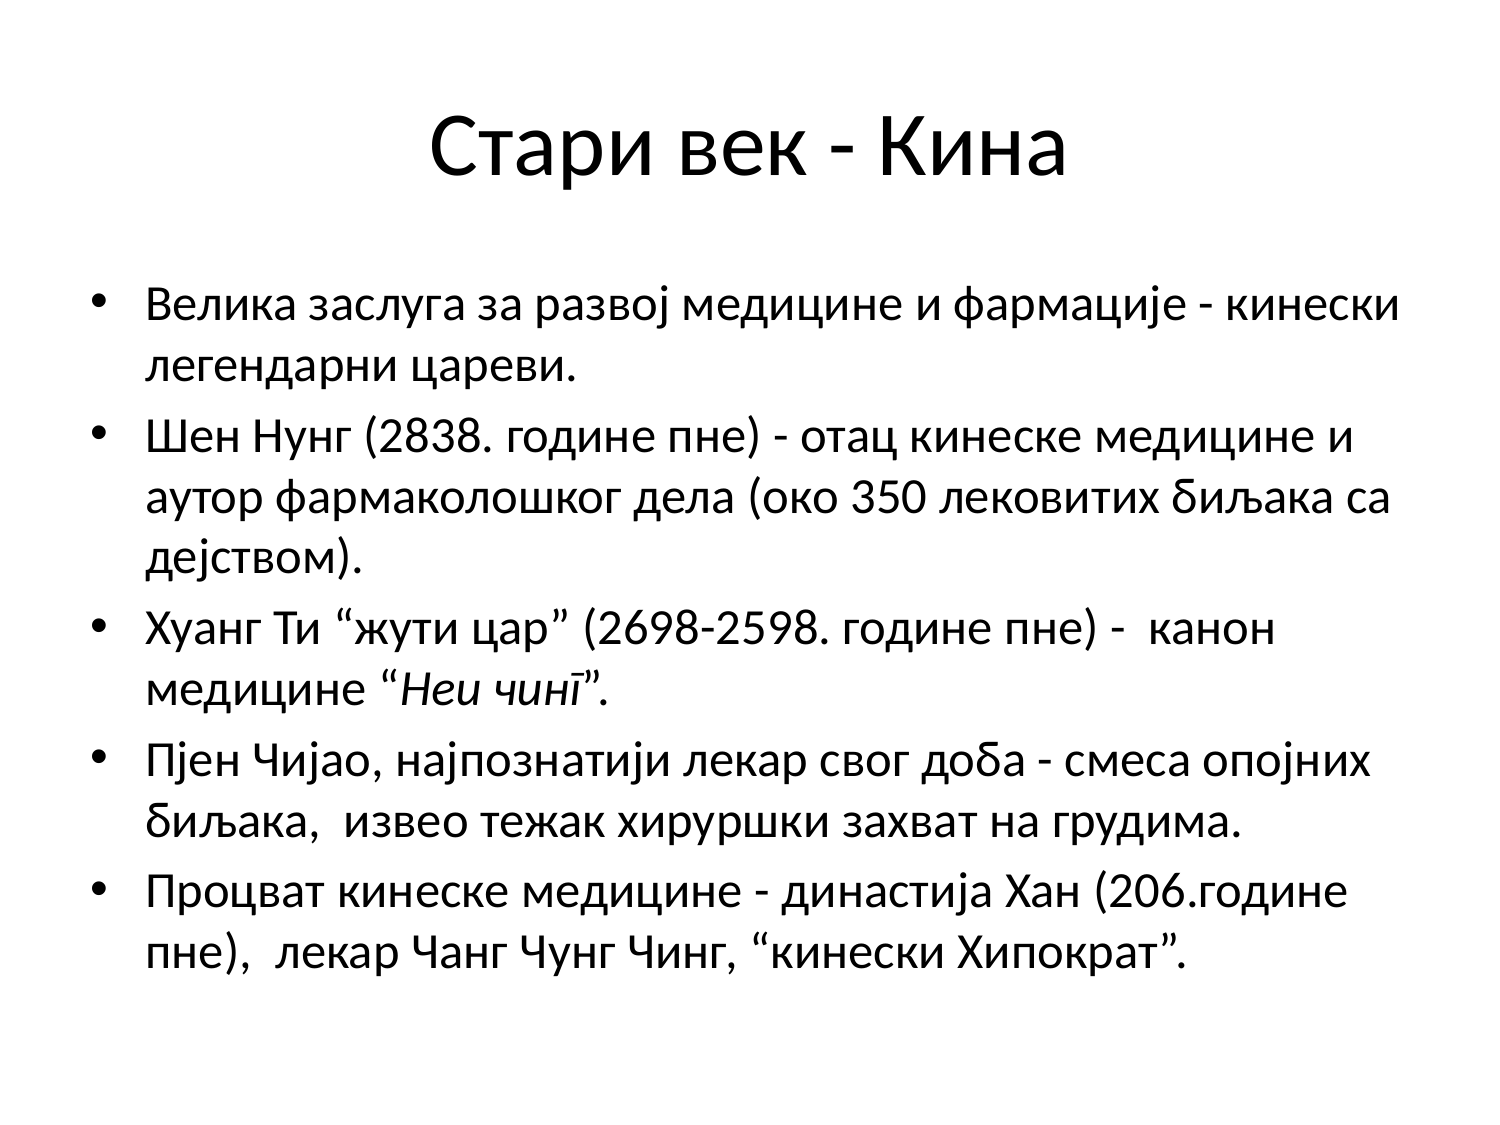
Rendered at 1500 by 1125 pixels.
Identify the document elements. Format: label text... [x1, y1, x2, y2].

title Стари век - Кина [75, 45, 1425, 233]
list Велика заслуга за развој медицине и фармације - кинески легендарни цареви. Шен Нунг (2838. године пне) - отац кинеске медицине и аутор фармаколошког дела (око 350 лековитих биљака са дејством). Хуанг Ти “жути цар” (2698-2598. године пне) - канон медицине “Неи чинг”. Пјен Чијао, најпознатији лекар свог доба - смеса опојних биљака, извео тежак хируршки захват на грудима. Процват кинеске медицине - династија Хан (206.године пне), лекар Чанг Чунг Чинг, “кинески Хипократ”. [75, 262, 1425, 1005]
